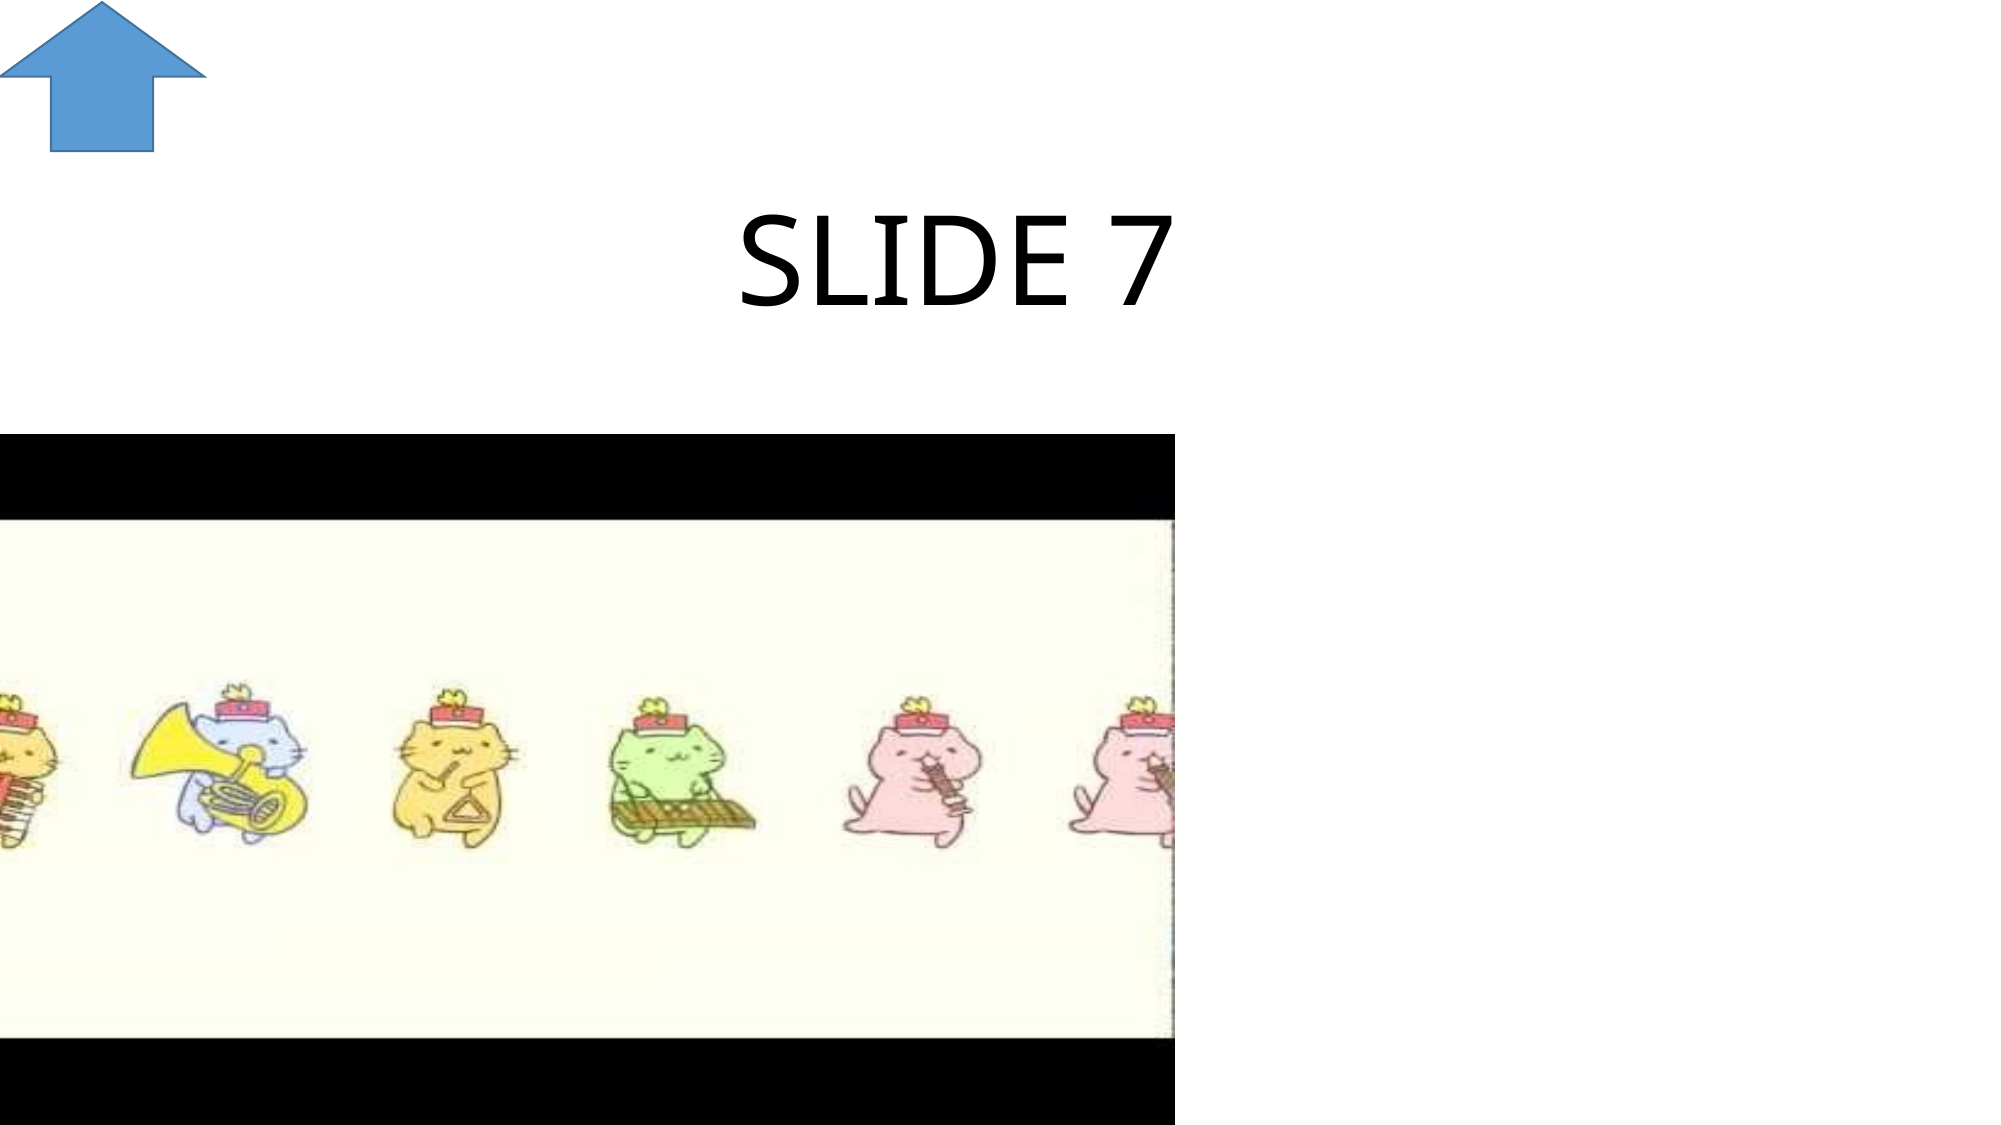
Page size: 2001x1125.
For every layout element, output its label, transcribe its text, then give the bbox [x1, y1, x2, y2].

text_box [0, 0, 208, 153]
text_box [0, 433, 1175, 1125]
title SLIDE 7 [685, 184, 1230, 340]
